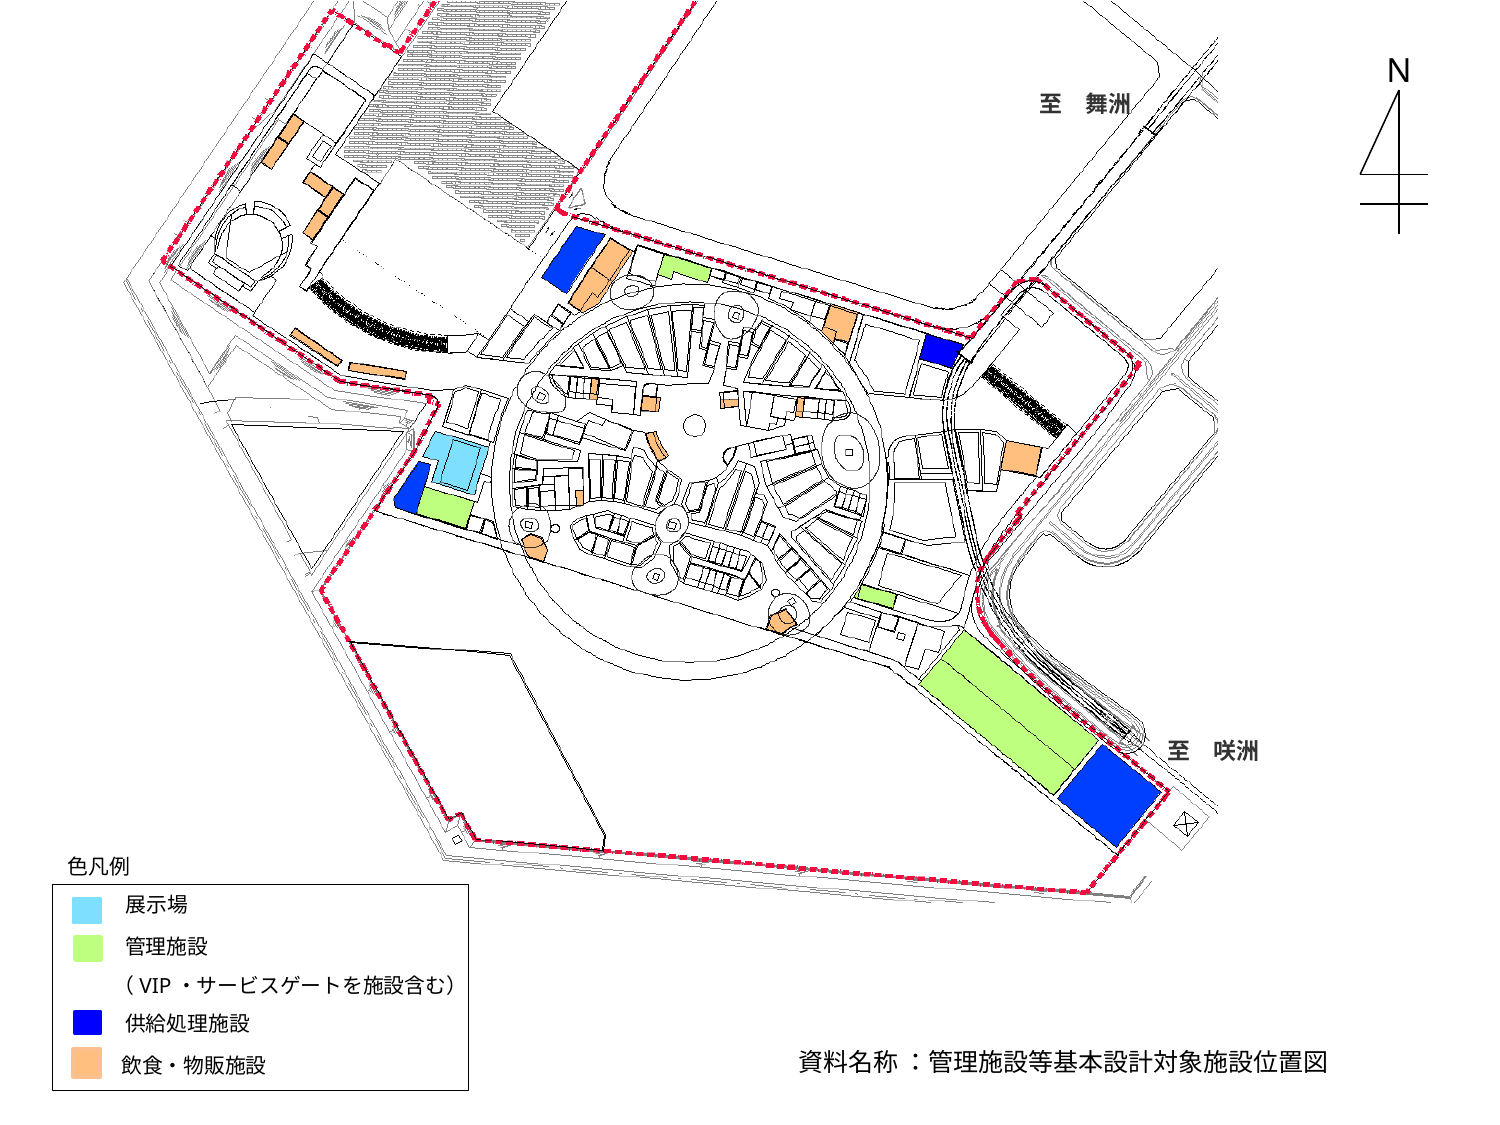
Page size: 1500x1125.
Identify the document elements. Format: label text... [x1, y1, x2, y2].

text_box 資料名称 ：管理施設等基本設計対象施設位置図 [783, 1038, 1454, 1084]
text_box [1344, 48, 1454, 235]
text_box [51, 845, 481, 1091]
picture [114, 0, 1219, 929]
text_box 至 咲洲 [1223, 723, 1280, 780]
